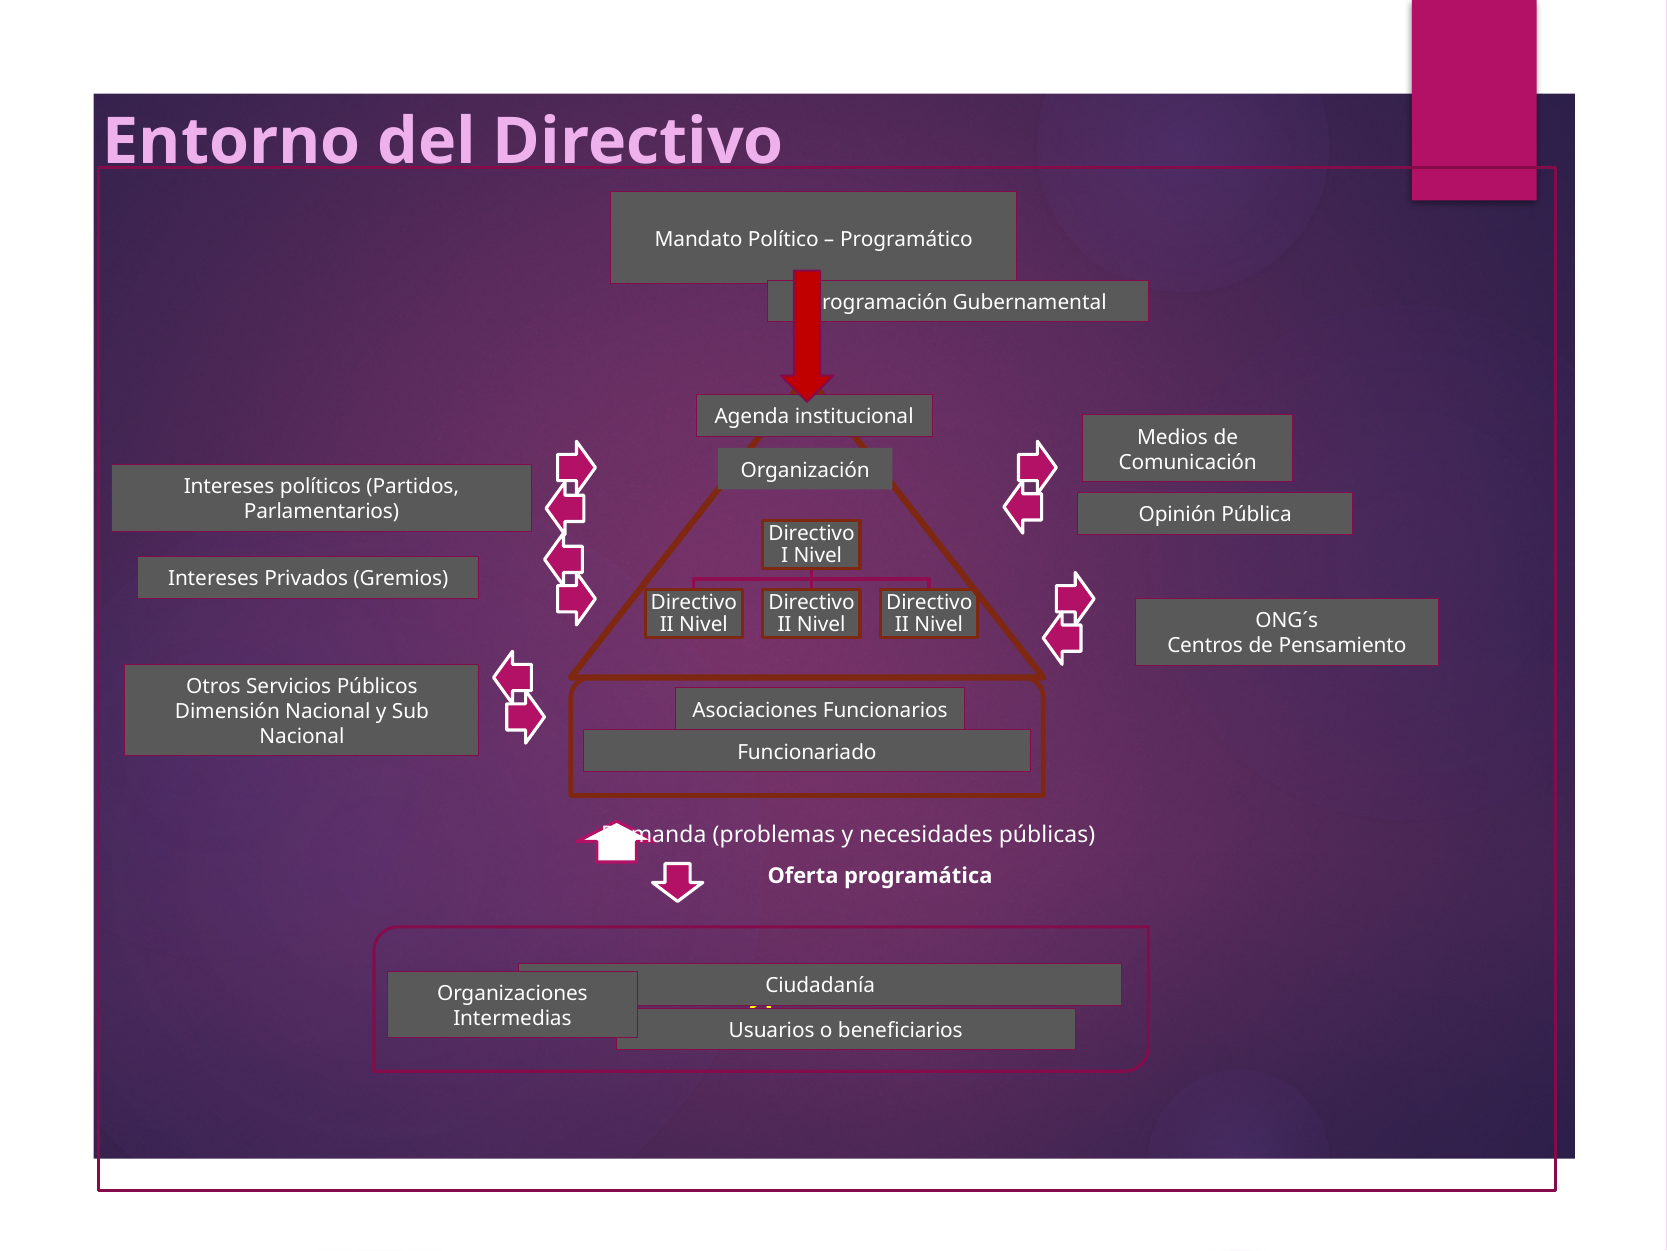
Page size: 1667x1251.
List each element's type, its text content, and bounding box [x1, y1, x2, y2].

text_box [570, 821, 1110, 901]
text_box [97, 166, 1557, 1192]
text_box Entorno del Directivo [88, 91, 1010, 184]
text_box [492, 649, 533, 702]
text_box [645, 493, 978, 665]
text_box [505, 689, 546, 745]
